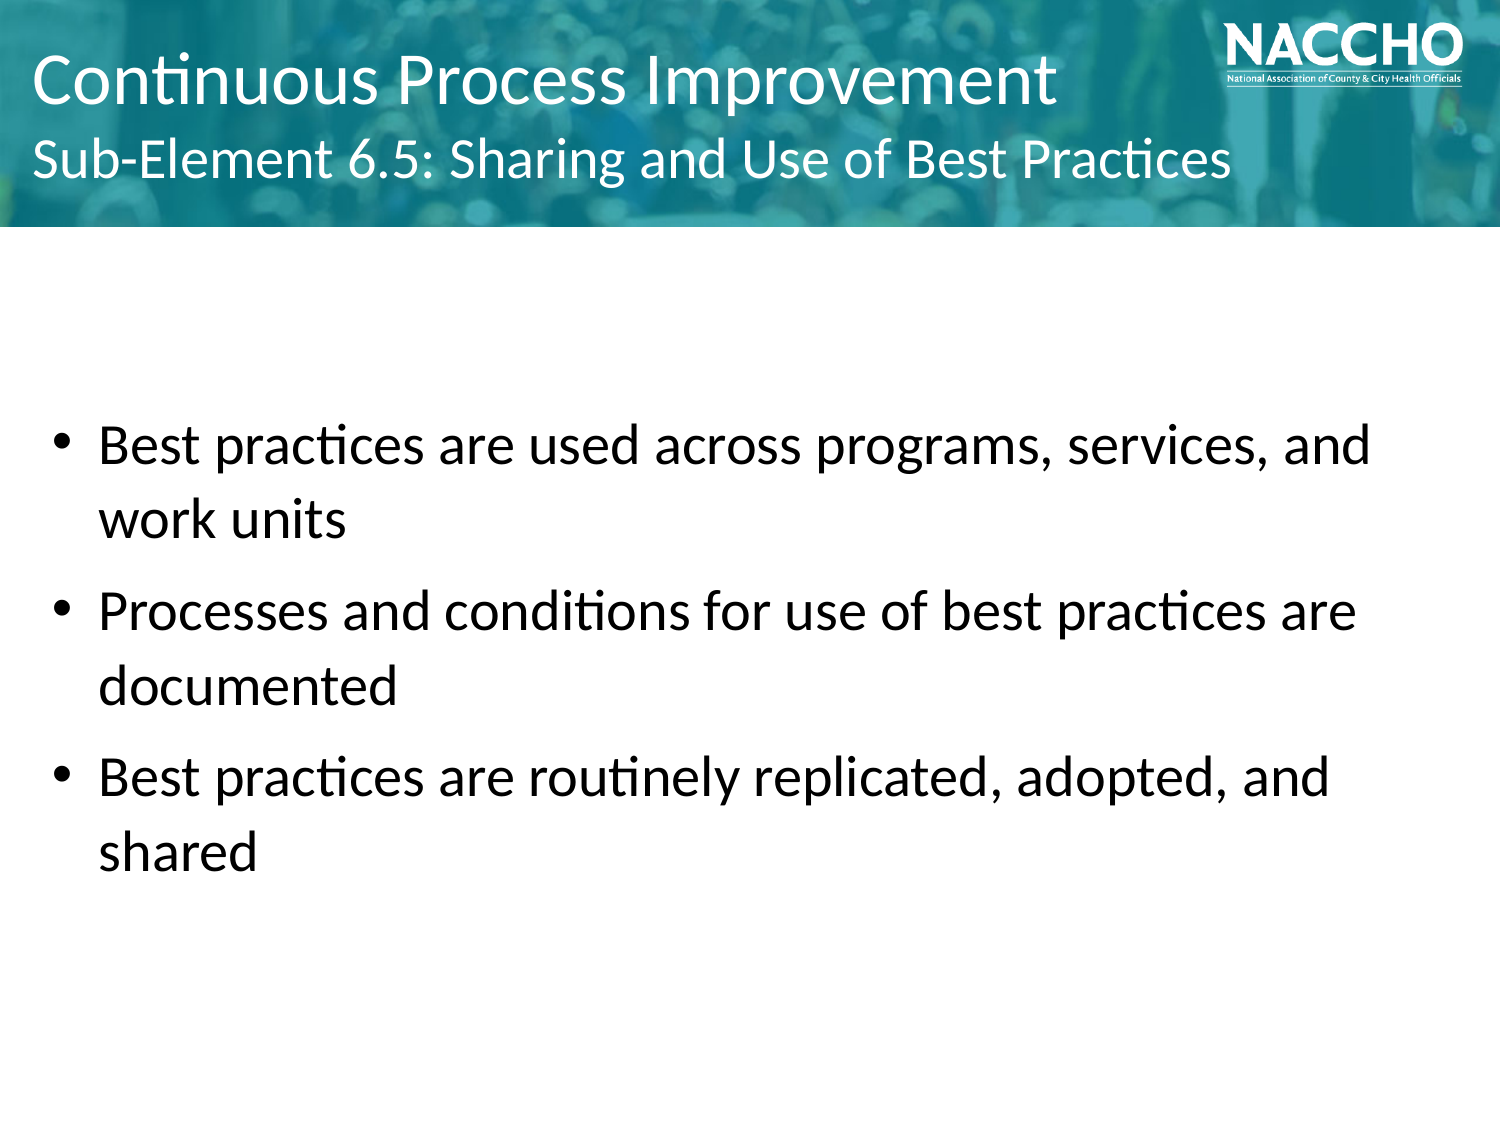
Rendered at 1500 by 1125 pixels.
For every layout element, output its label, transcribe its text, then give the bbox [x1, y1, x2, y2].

picture [0, 0, 1500, 227]
text_box Best practices are used across programs, services, and work units Processes and conditions for use of best practices are documented Best practices are routinely replicated, adopted, and shared [37, 393, 1463, 1125]
